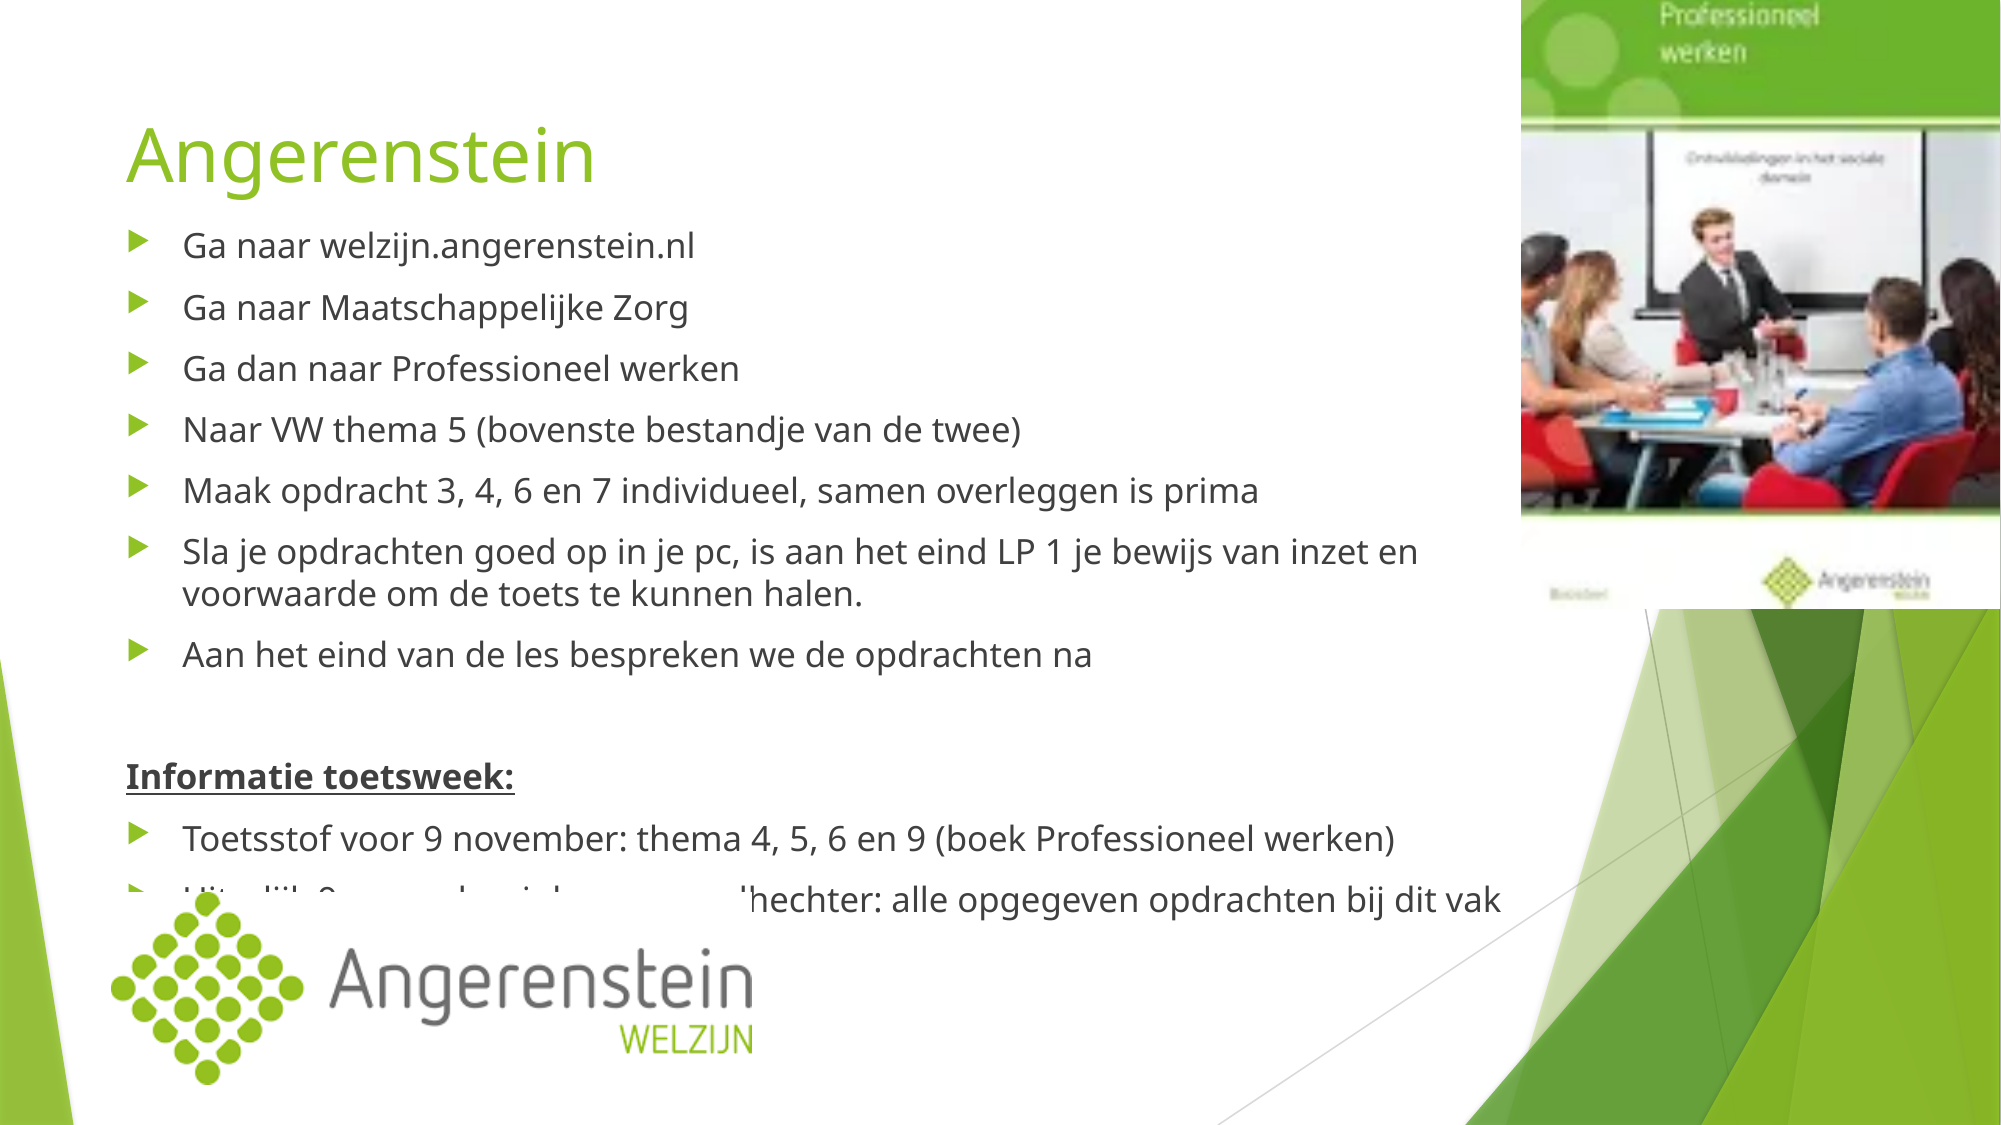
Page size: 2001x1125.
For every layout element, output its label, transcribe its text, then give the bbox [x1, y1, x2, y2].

title Angerenstein [111, 99, 1515, 216]
list Ga naar welzijn.angerenstein.nl Ga naar Maatschappelijke Zorg Ga dan naar Professioneel werken Naar VW thema 5 (bovenste bestandje van de twee) Maak opdracht 3, 4, 6 en 7 individueel, samen overleggen is prima Sla je opdrachten goed op in je pc, is aan het eind LP 1 je bewijs van inzet en voorwaarde om de toets te kunnen halen. Aan het eind van de les bespreken we de opdrachten na Informatie toetsweek: Toetsstof voor 9 november: thema 4, 5, 6 en 9 (boek Professioneel werken) Uiterlijk 9 november inleveren snelhechter: alle opgegeven opdrachten bij dit vak [111, 216, 1522, 948]
picture [1520, 0, 2000, 610]
picture [110, 892, 753, 1086]
